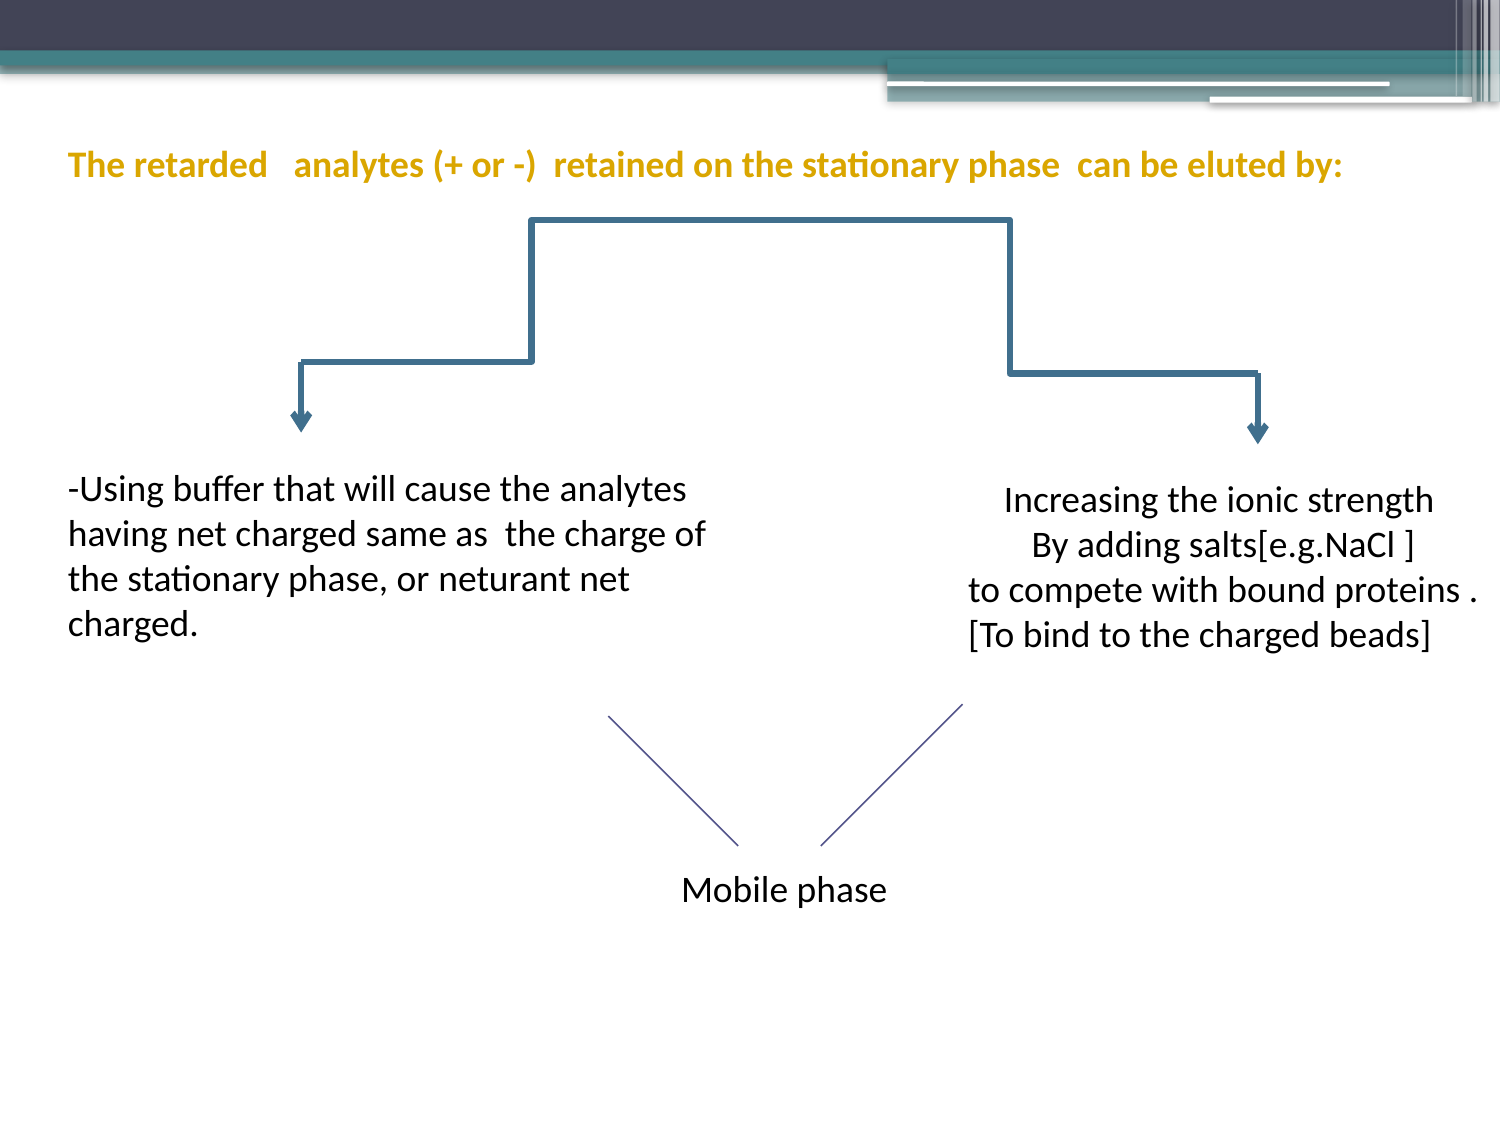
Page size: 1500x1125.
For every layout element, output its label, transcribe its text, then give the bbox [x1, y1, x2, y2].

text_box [761, 219, 1259, 374]
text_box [820, 703, 963, 847]
text_box Increasing the ionic strength By adding salts[e.g.NaCl ] to compete with bound proteins . [To bind to the charged beads] [953, 467, 1494, 663]
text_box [607, 715, 739, 847]
text_box Mobile phase [656, 857, 903, 918]
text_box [300, 219, 763, 362]
text_box The retarded analytes (+ or -) retained on the stationary phase can be eluted by: [53, 137, 1500, 274]
text_box -Using buffer that will cause the analytes having net charged same as the charge of the stationary phase, or neturant net charged. [53, 456, 727, 651]
